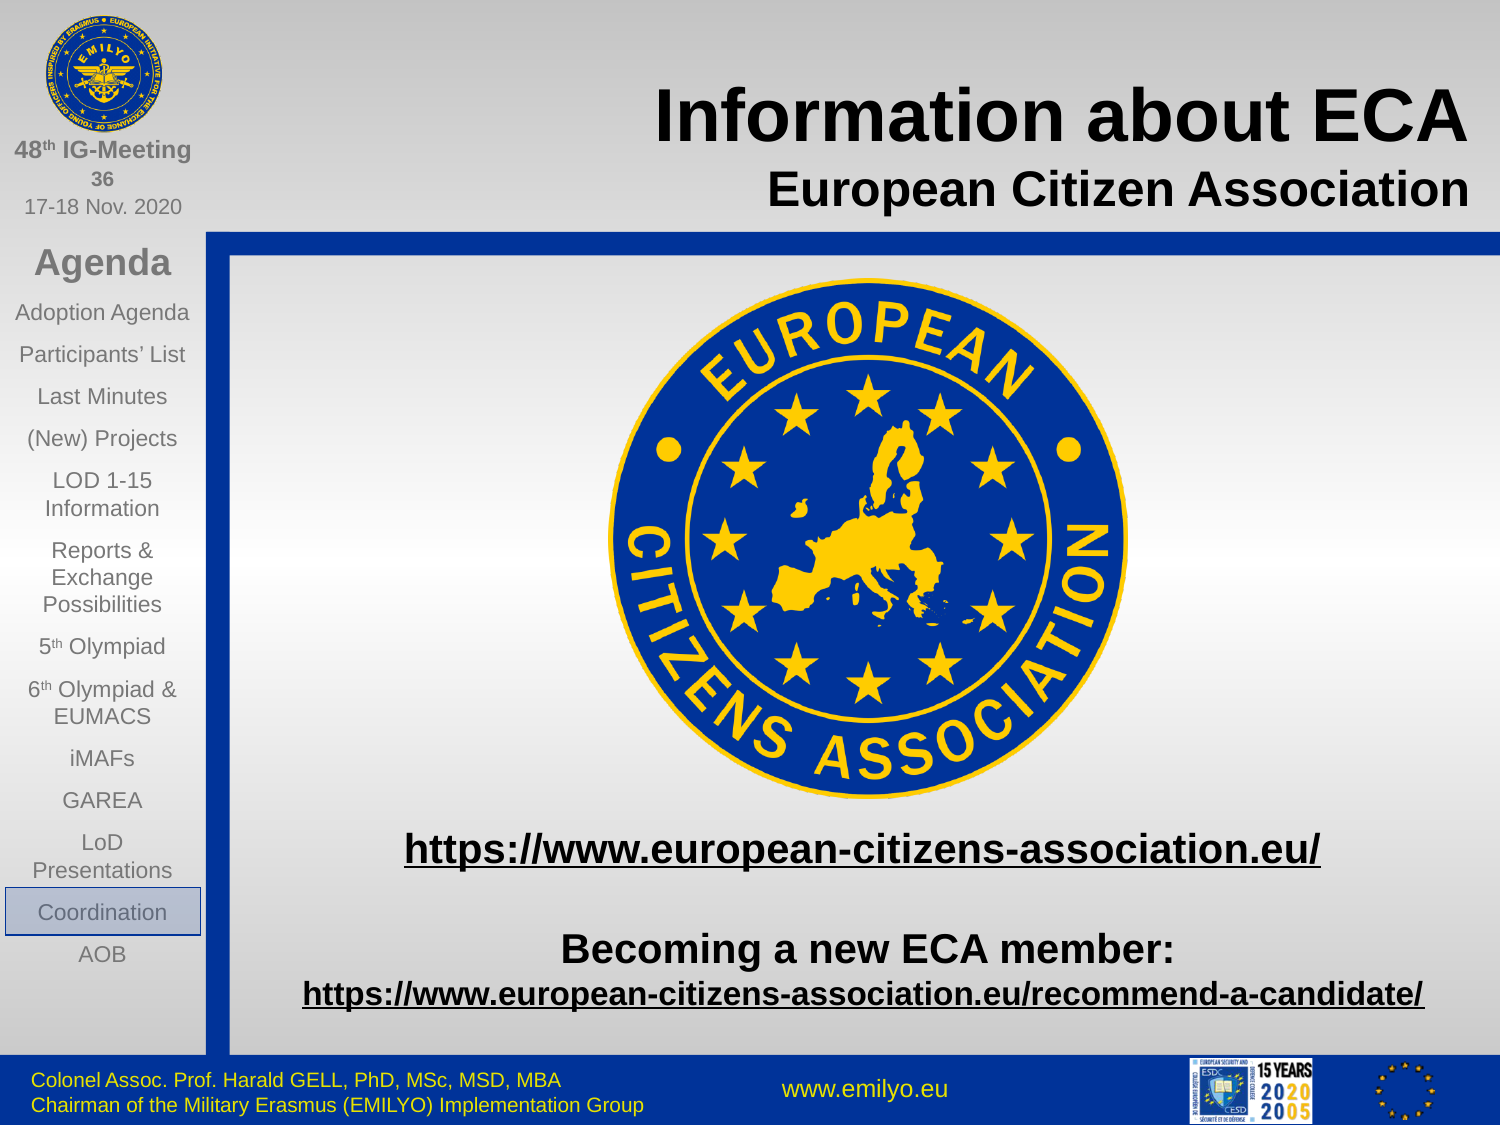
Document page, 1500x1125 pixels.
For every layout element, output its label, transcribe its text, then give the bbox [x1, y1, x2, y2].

text_box [5, 887, 201, 935]
picture [1374, 1060, 1435, 1120]
picture [1189, 1058, 1313, 1124]
picture [608, 278, 1129, 799]
text_box https://www.european-citizens-association.eu/ Becoming a new ECA member: https://www.european-citizens-association.eu/recommend-a-candidate/ [287, 814, 1449, 1020]
title Information about ECA European Citizen Association [207, 28, 1471, 217]
picture [45, 14, 163, 133]
